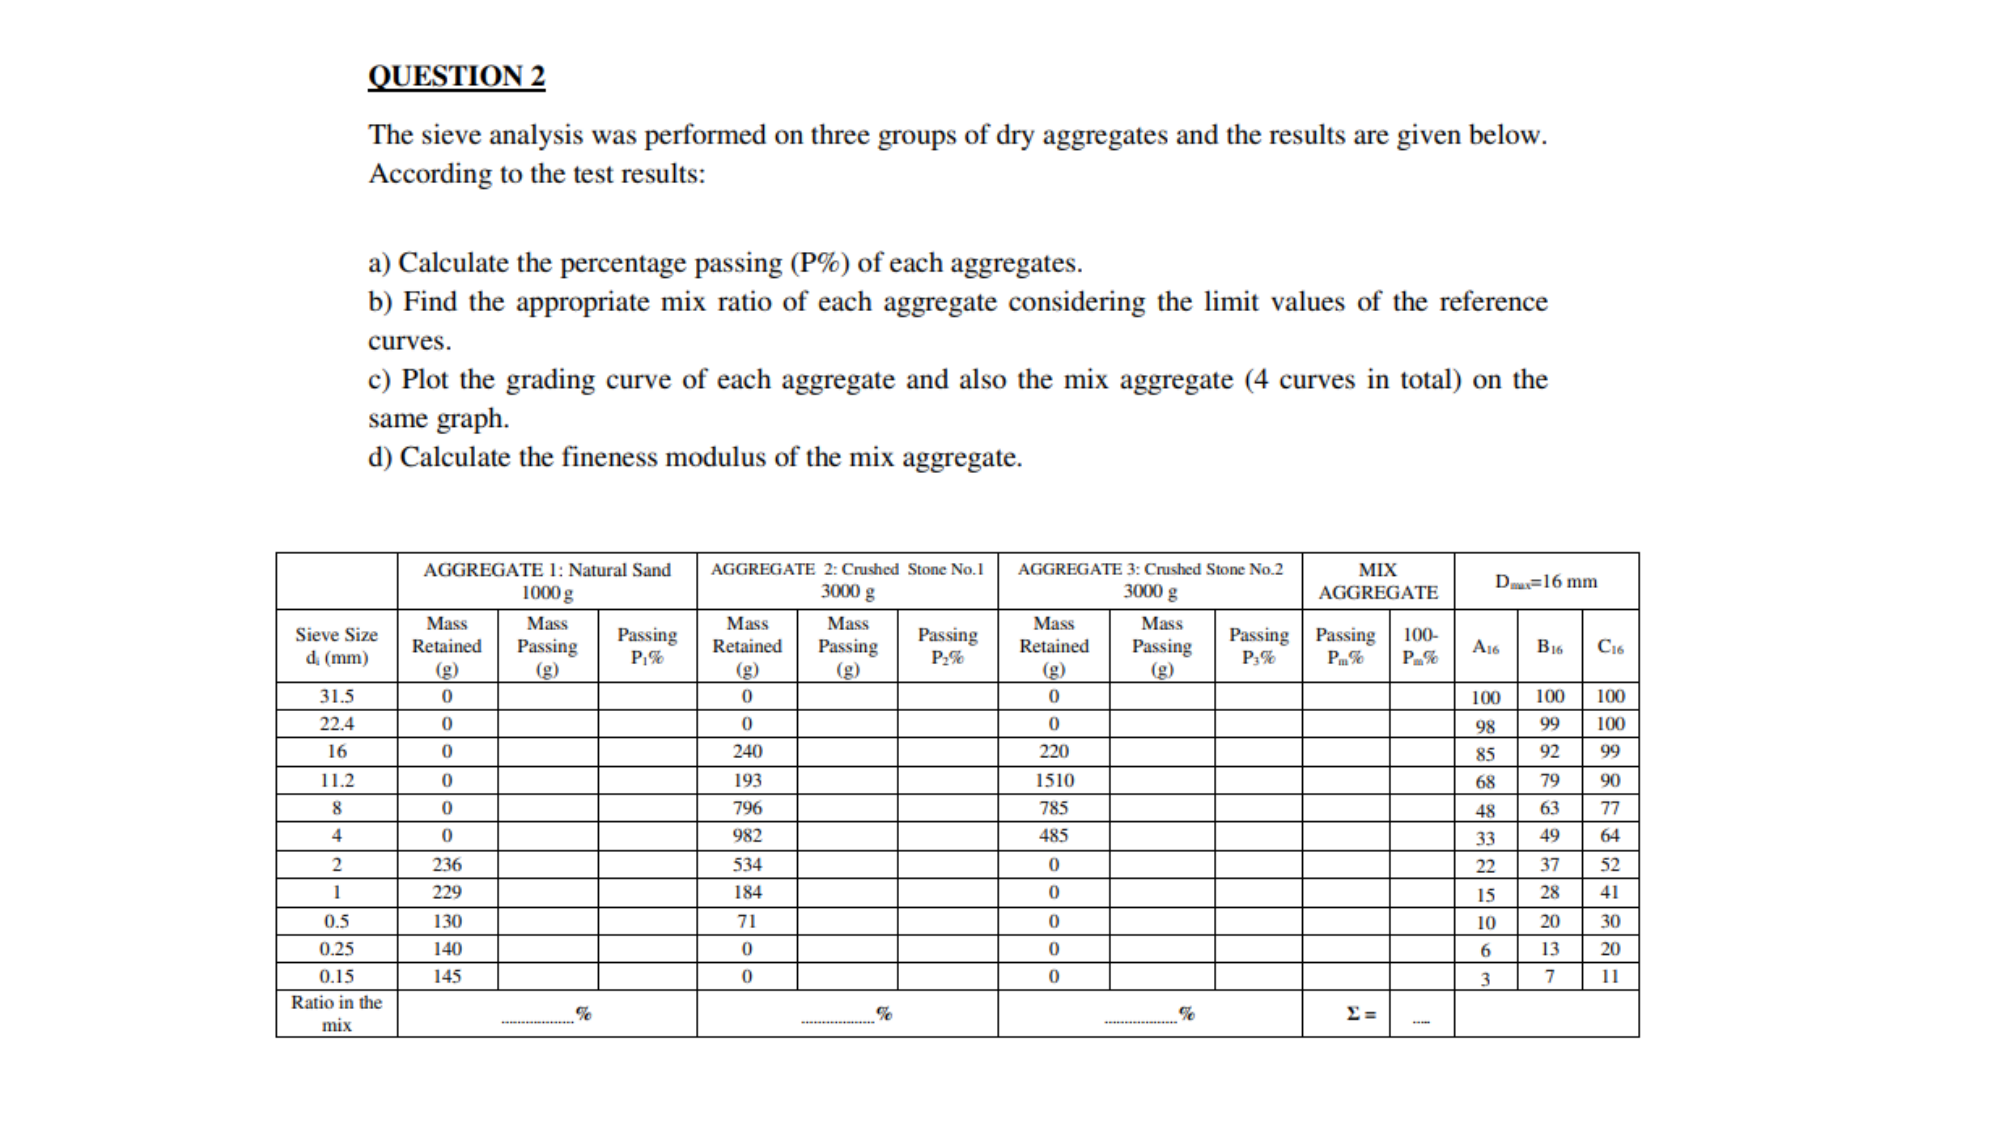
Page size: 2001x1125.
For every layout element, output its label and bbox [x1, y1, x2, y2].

picture [236, 47, 1719, 1078]
